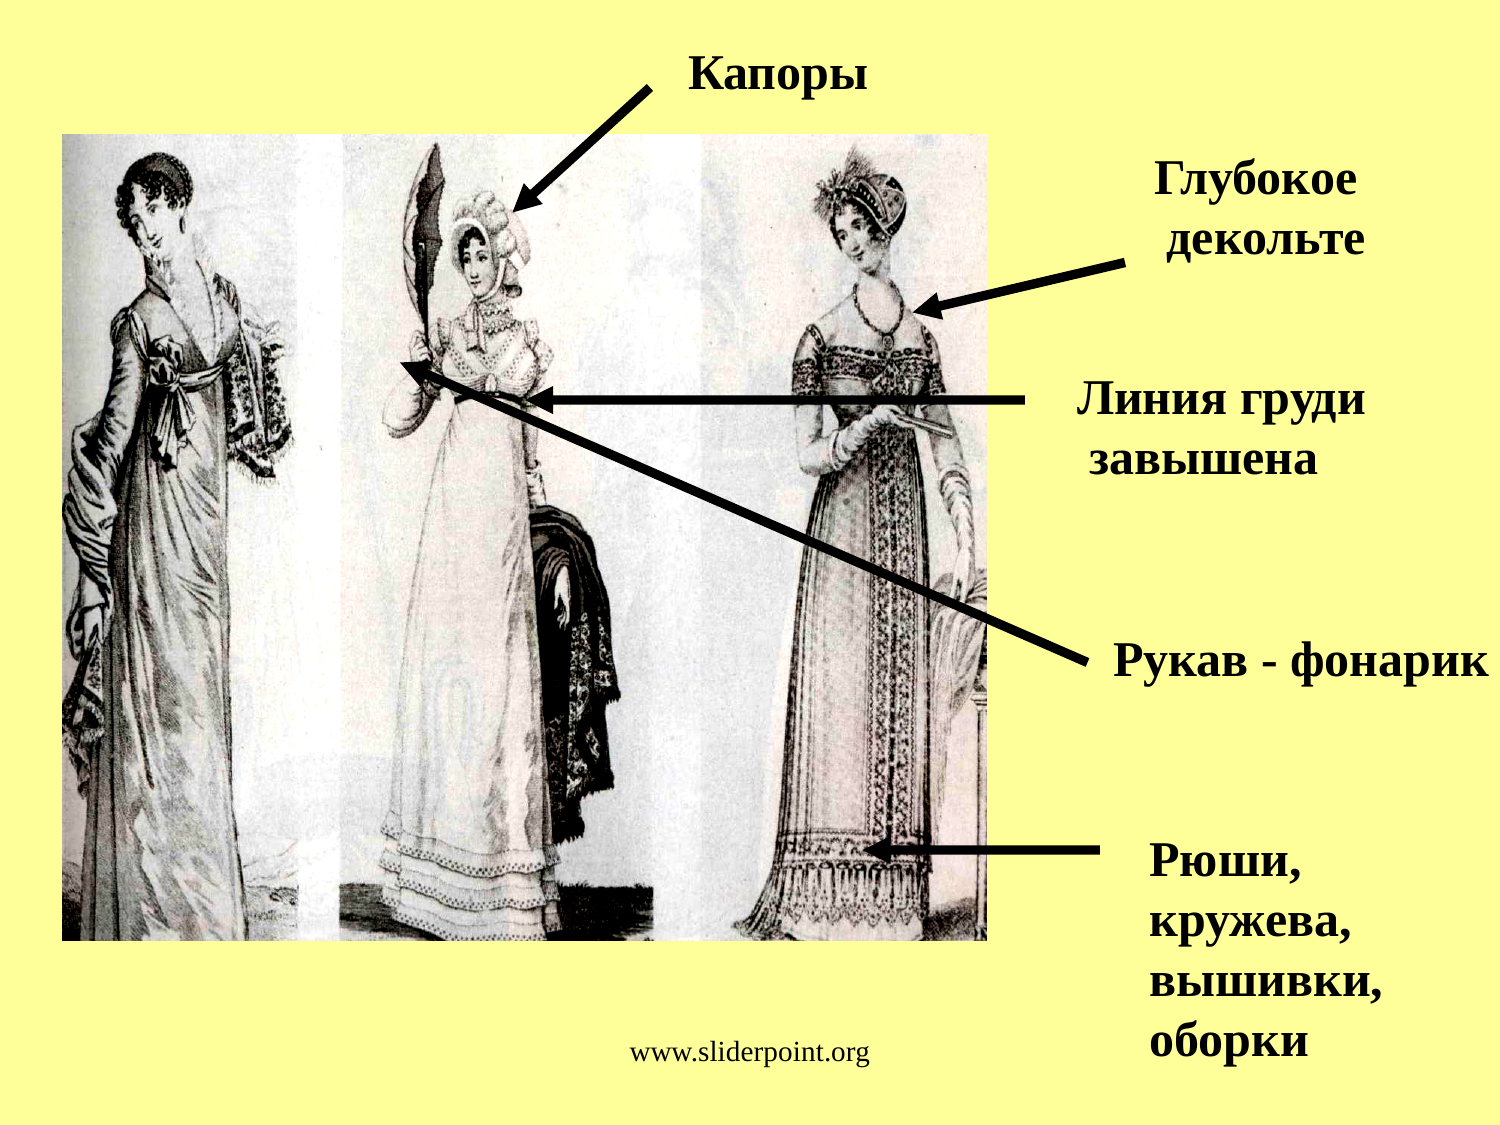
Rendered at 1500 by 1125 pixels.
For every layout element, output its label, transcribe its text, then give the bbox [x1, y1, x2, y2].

text_box Капоры [673, 31, 896, 107]
footer www.sliderpoint.org [512, 1024, 988, 1101]
text_box Линия груди завышена [1062, 356, 1381, 492]
text_box Рюши, кружева, вышивки, оборки [1134, 819, 1438, 1074]
picture [62, 134, 987, 941]
text_box Рукав - фонарик [1098, 619, 1500, 694]
text_box Глубокое декольте [1139, 137, 1381, 273]
